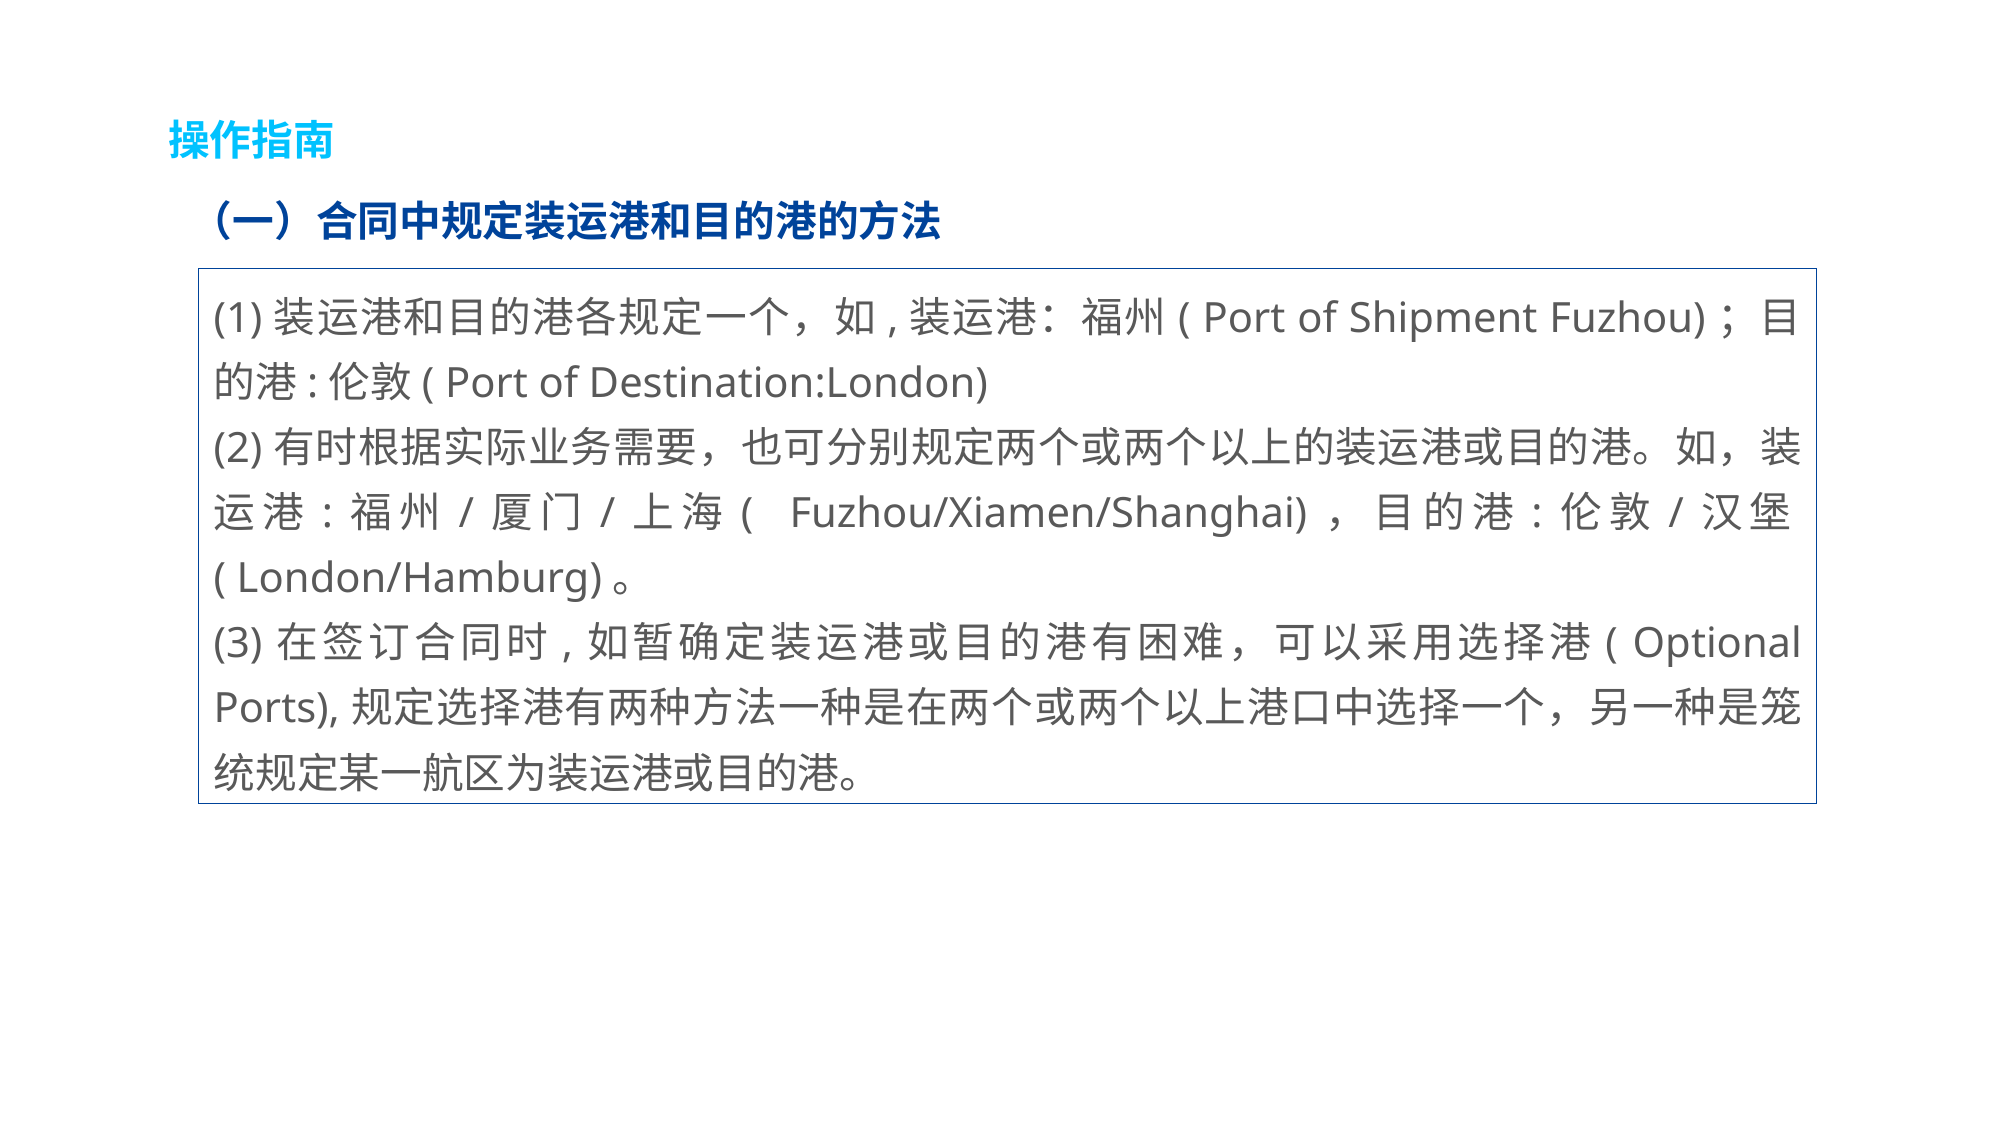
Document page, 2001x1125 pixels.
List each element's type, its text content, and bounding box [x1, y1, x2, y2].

text_box （一）合同中规定装运港和目的港的方法 [176, 187, 1059, 253]
text_box (1)装运港和目的港各规定一个，如,装运港：福州( Port of Shipment Fuzhou)；目的港:伦敦( Port of Destination:London) (2)有时根据实际业务需要，也可分别规定两个或两个以上的装运港或目的港。如，装运港:福州/厦门/上海( Fuzhou/Xiamen/Shanghai)，目的港:伦敦/汉堡( London/Hamburg)。 (3)在签订合同时,如暂确定装运港或目的港有困难，可以采用选择港( Optional Ports),规定选择港有两种方法一种是在两个或两个以上港口中选择一个，另一种是笼统规定某一航区为装运港或目的港。 [198, 268, 1817, 804]
text_box 操作指南 [153, 106, 860, 172]
